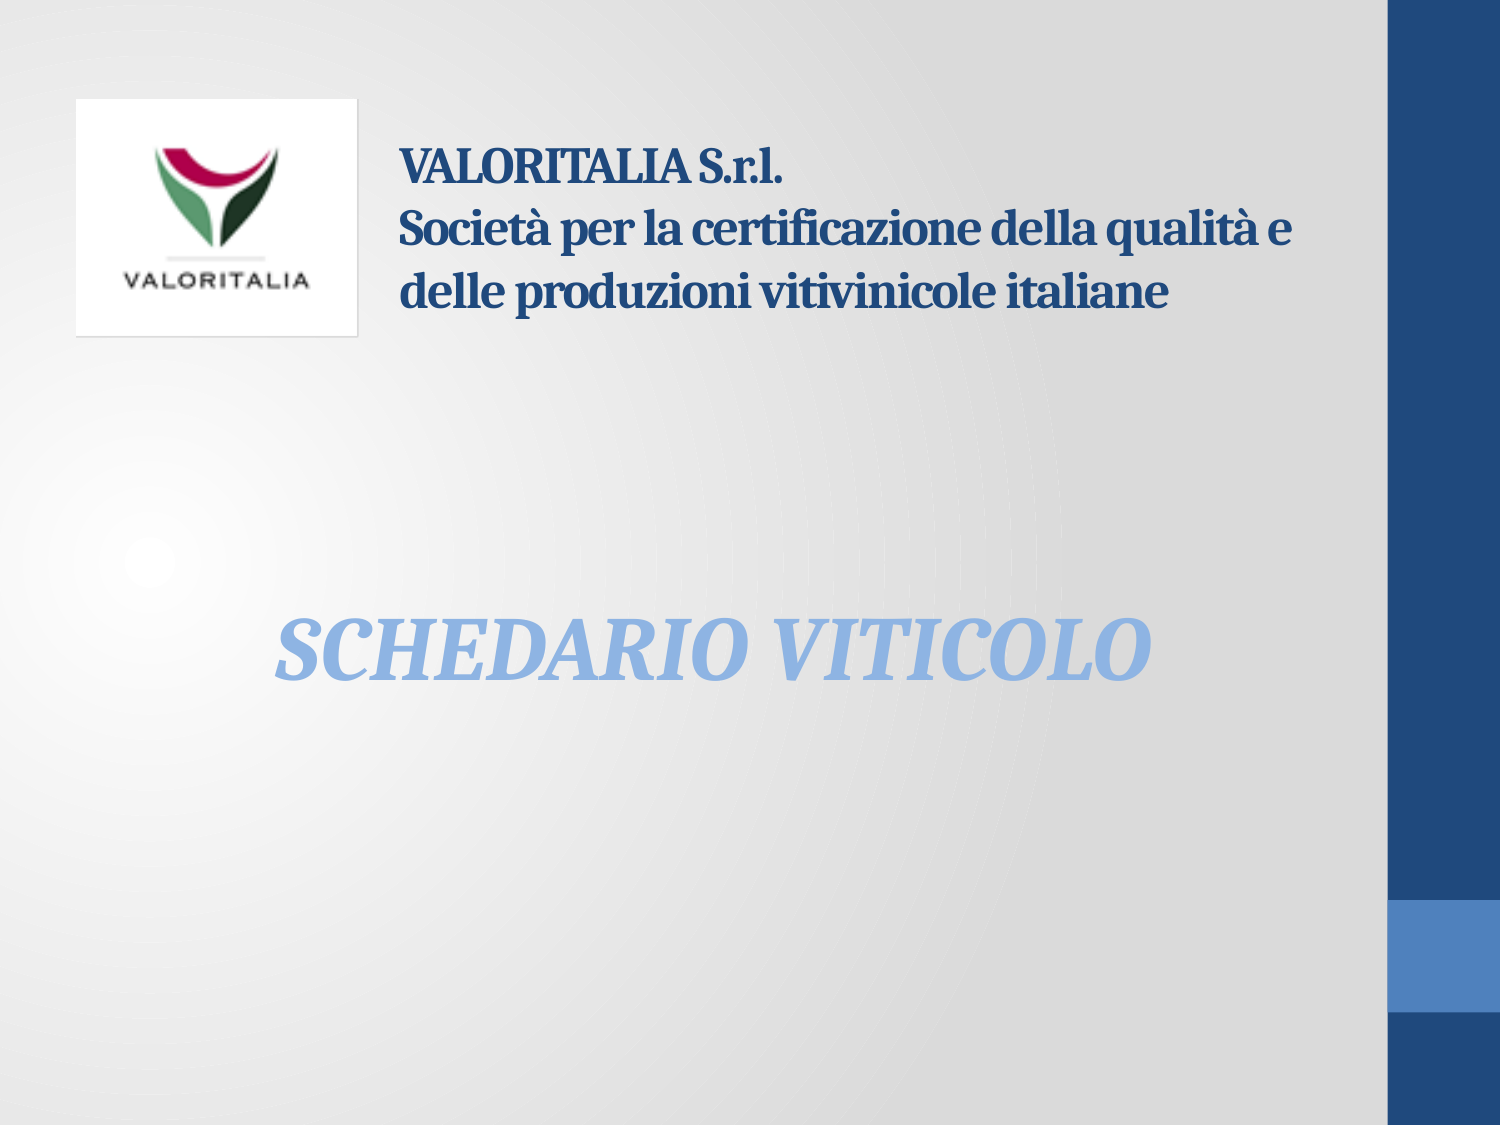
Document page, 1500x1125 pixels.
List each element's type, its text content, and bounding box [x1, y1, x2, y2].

title VALORITALIA S.r.l. Società per la certificazione della qualità e delle produzioni vitivinicole italiane [384, 54, 1350, 327]
picture [75, 99, 362, 340]
subtitle SCHEDARIO VITICOLO [100, 432, 1329, 988]
